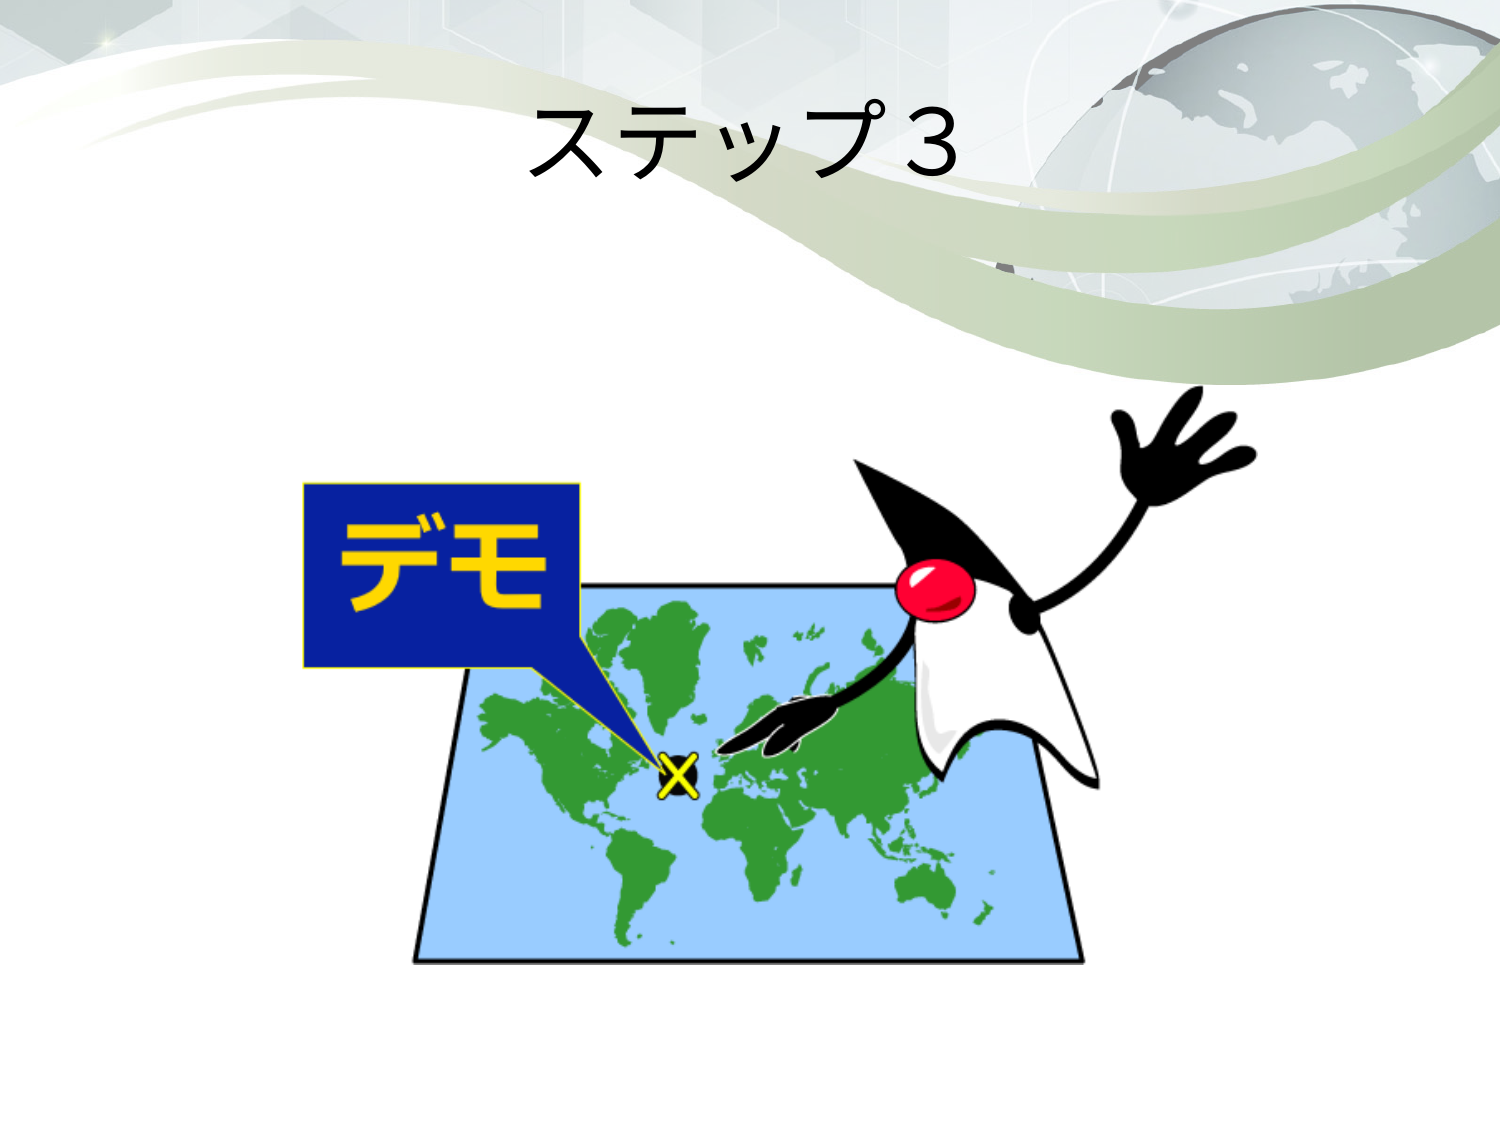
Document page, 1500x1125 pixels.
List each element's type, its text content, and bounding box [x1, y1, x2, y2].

picture [300, 385, 1259, 965]
title ステップ３ [75, 45, 1425, 233]
